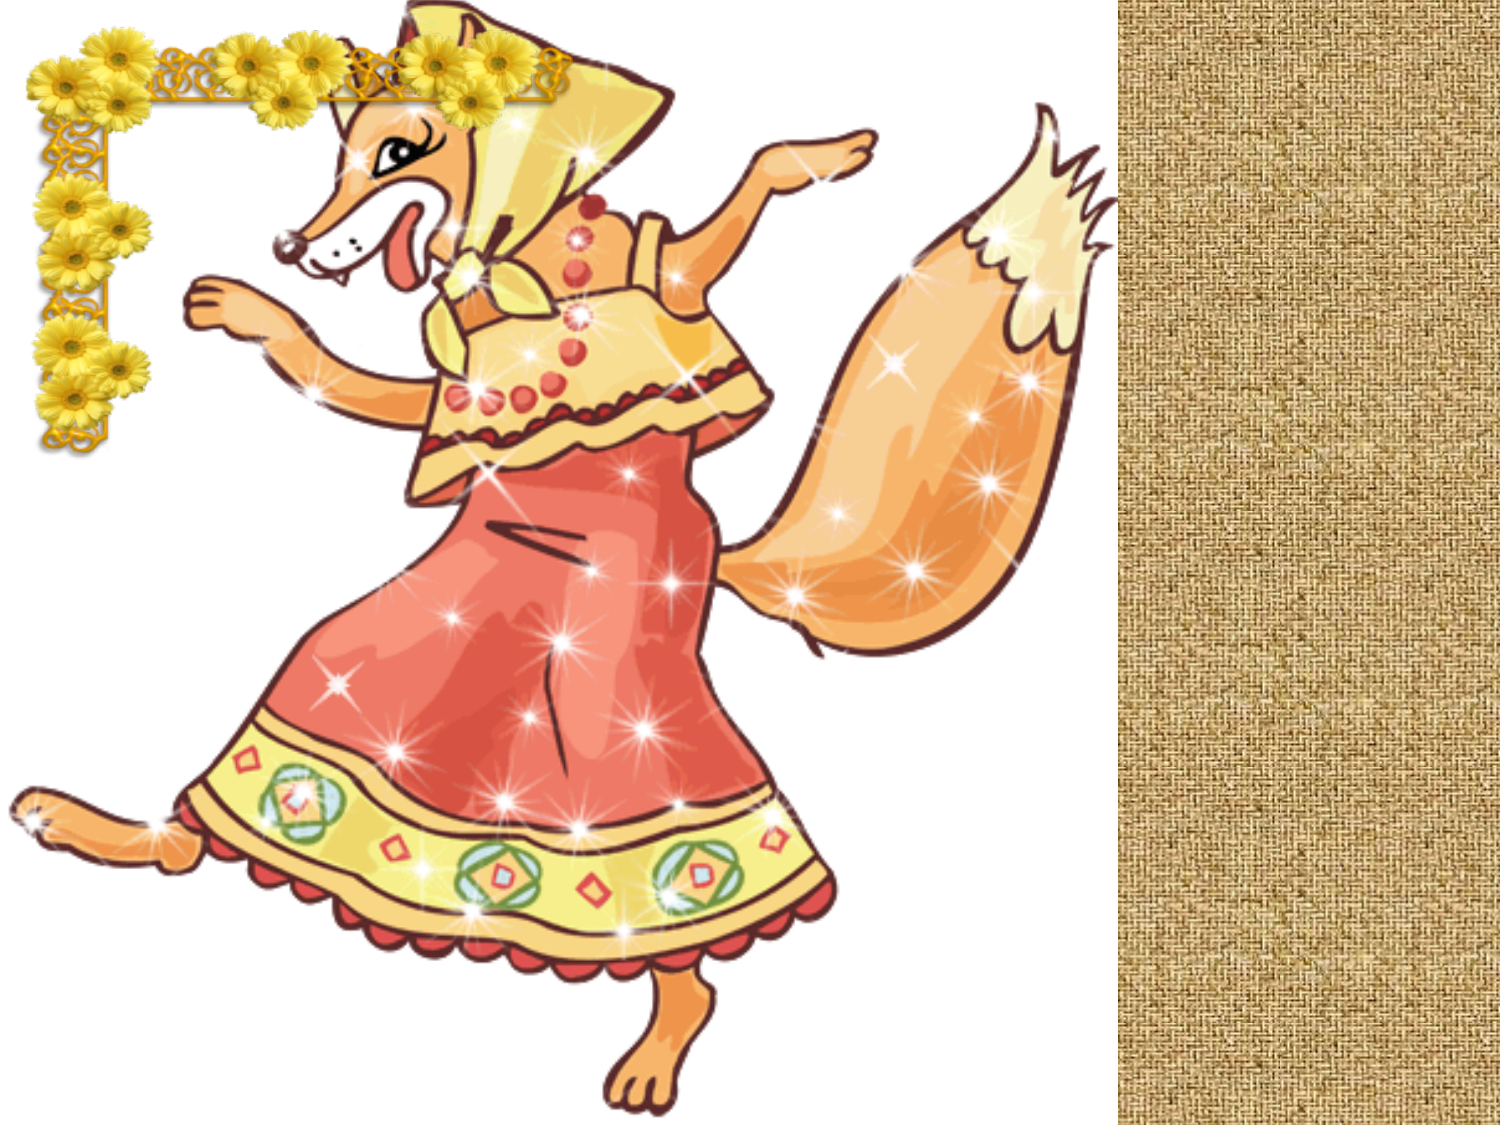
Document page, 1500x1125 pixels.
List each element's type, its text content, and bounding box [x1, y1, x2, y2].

picture [0, 0, 1500, 1125]
text_box Живу я глибоко в норі, Руденька шубка на мені, Сліди я вправно замітаю, Як полювати – добре знаю [1122, 326, 1305, 702]
